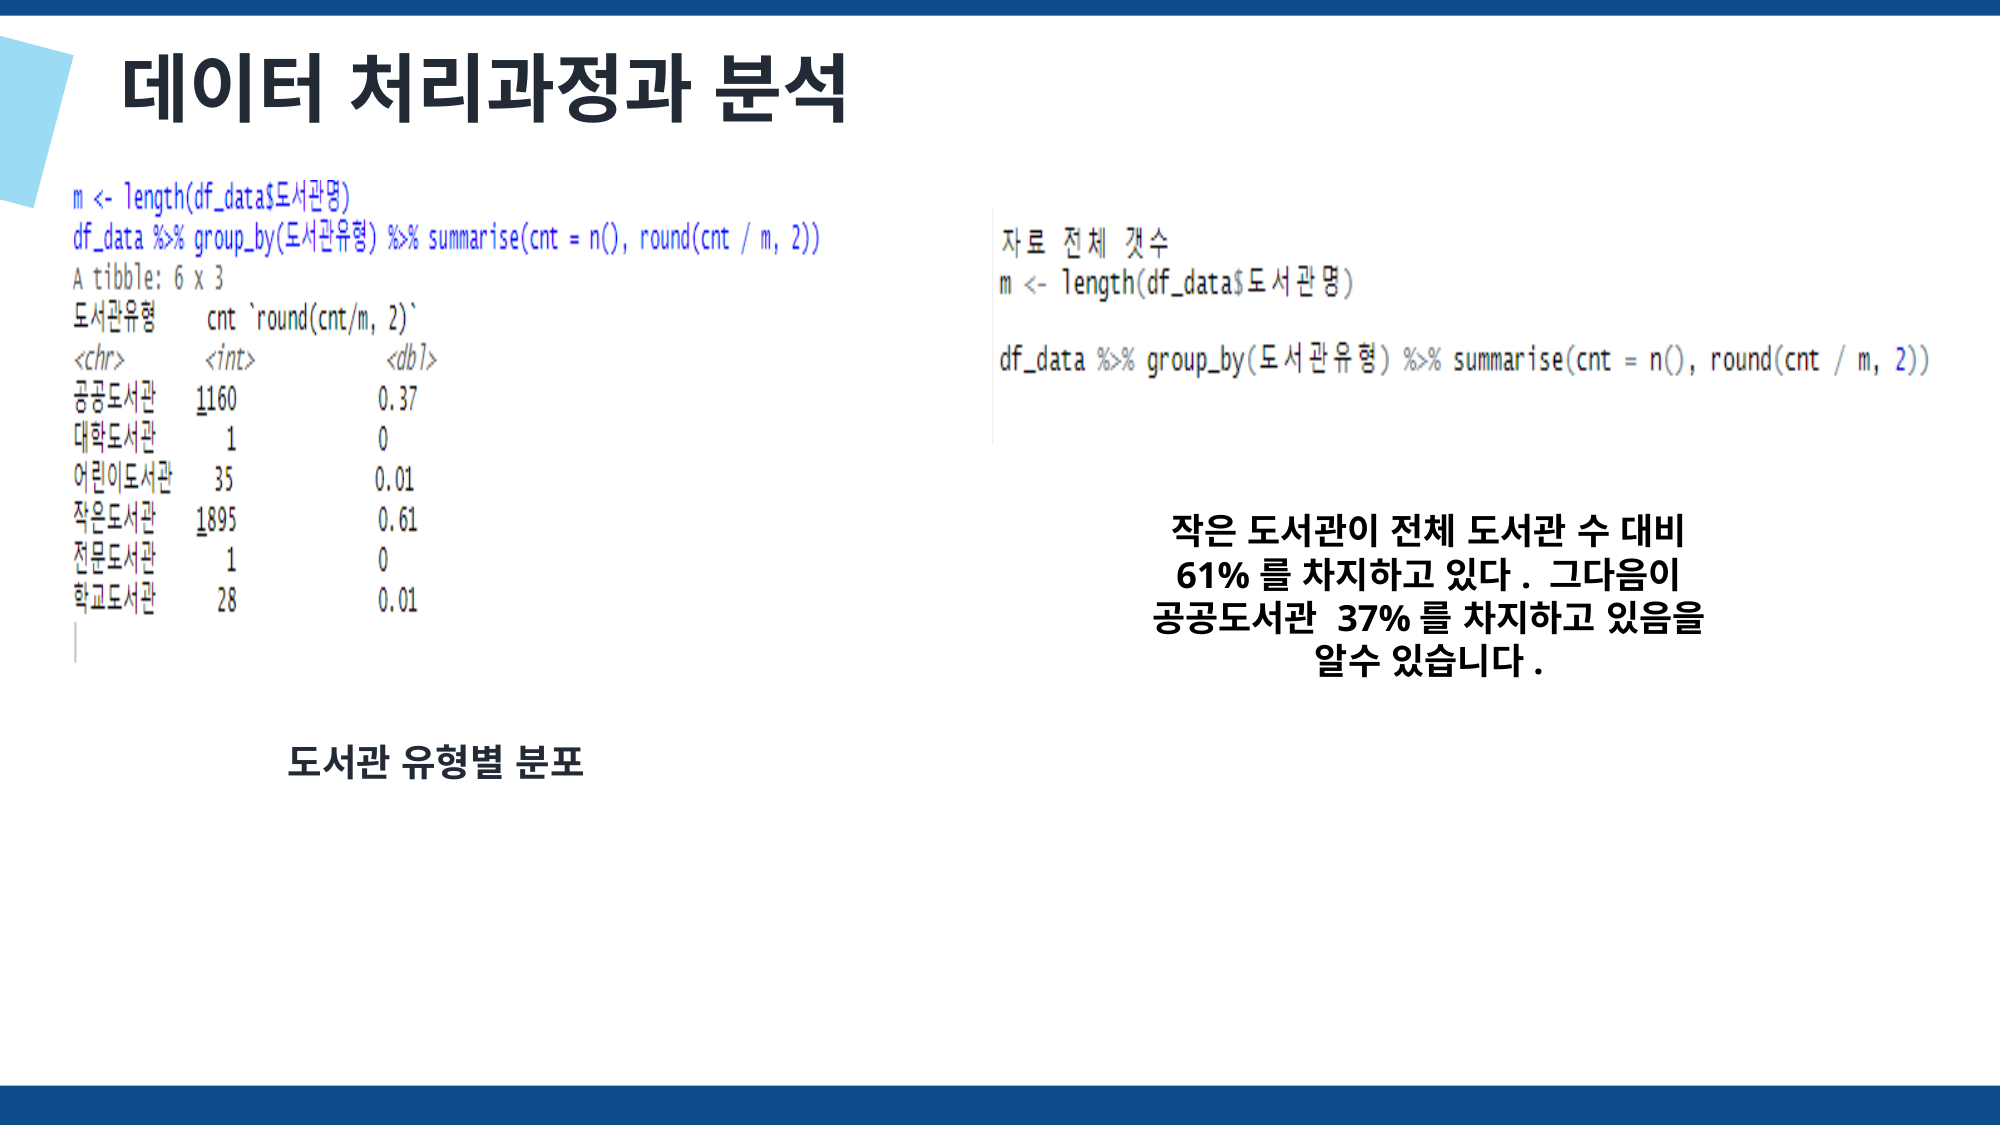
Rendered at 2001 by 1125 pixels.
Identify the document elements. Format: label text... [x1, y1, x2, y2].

text_box [0, 34, 75, 210]
text_box 도서관 유형별 분포 [190, 731, 778, 792]
text_box 작은 도서관이 전체 도서관 수 대비 61%를 차지하고 있다. 그다음이 공공도서관 37%를 차지하고 있음을 알수 있습니다. [1115, 501, 1744, 690]
picture [73, 180, 942, 666]
picture [992, 208, 1977, 445]
text_box 데이터 처리과정과 분석 [105, 33, 868, 139]
